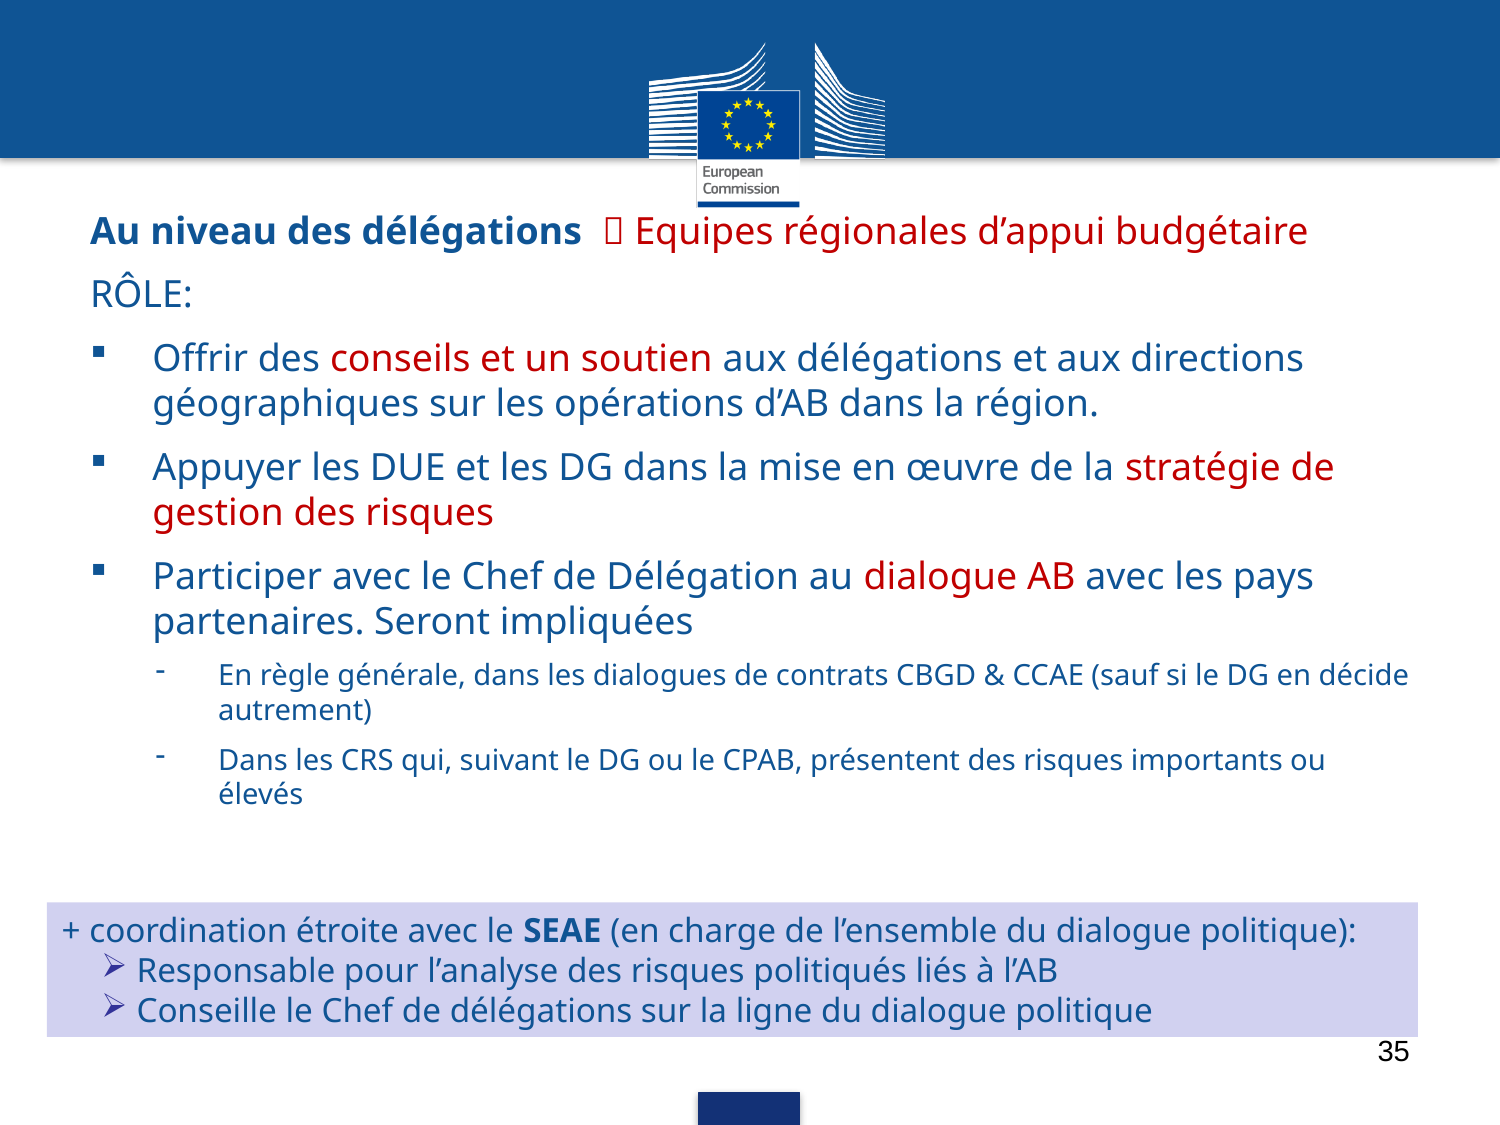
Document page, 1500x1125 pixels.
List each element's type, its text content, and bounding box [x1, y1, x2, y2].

text_box + coordination étroite avec le SEAE (en charge de l’ensemble du dialogue politique): Responsable pour l’analyse des risques politiqués liés à l’AB Conseille le Chef de délégations sur la ligne du dialogue politique [46, 902, 1418, 1037]
picture [649, 42, 885, 198]
list Au niveau des délégations  Equipes régionales d’appui budgétaire RÔLE: Offrir des conseils et un soutien aux délégations et aux directions géographiques sur les opérations d’AB dans la région. Appuyer les DUE et les DG dans la mise en œuvre de la stratégie de gestion des risques Participer avec le Chef de Délégation au dialogue AB avec les pays partenaires. Seront impliquées En règle générale, dans les dialogues de contrats CBGD & CCAE (sauf si le DG en décide autrement) Dans les CRS qui, suivant le DG ou le CPAB, présentent des risques importants ou élevés [74, 198, 1426, 903]
slide_number 35 [1074, 1024, 1426, 1103]
